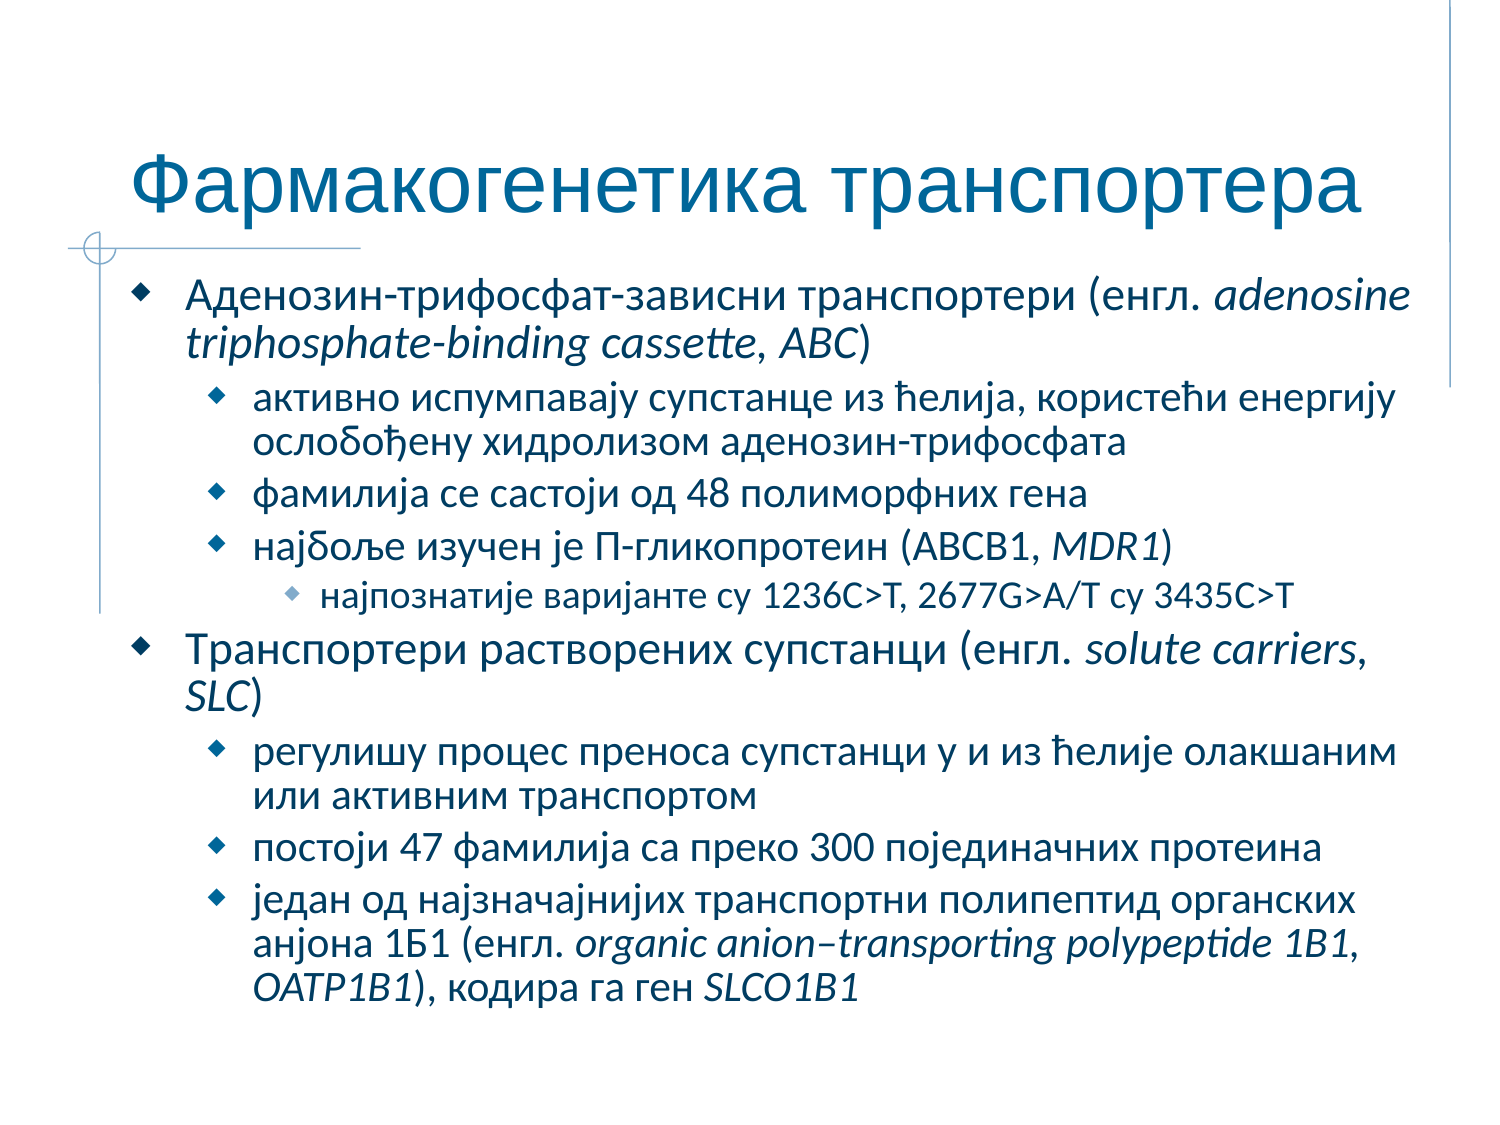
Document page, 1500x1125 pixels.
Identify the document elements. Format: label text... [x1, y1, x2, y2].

list Aденозин-трифосфат-зависни транспортери (енгл. adenosine triphosphate-binding cassette, ABC) активно испумпавају супстанце из ћелија, користећи енергију ослобођену хидролизом аденозин-трифосфата фамилија се састоји од 48 полиморфних гена најбоље изучен је П-гликопротеин (ABCB1, MDR1) најпознатије варијанте су 1236C>T, 2677G>A/T су 3435C>T Tранспортери растворених супстанци (енгл. solute carriers, SLC) регулишу процес преноса супстанци у и из ћелије олакшаним или активним транспортом постоји 47 фамилија са преко 300 појединачних протеина један од најзначајнијих транспортни полипептид органских анјона 1Б1 (енгл. organic anion–transporting polypeptide 1B1, OATP1B1), кодира га ген SLCO1B1 [111, 266, 1436, 1024]
title Фармакогенетика транспортера [113, 49, 1436, 238]
